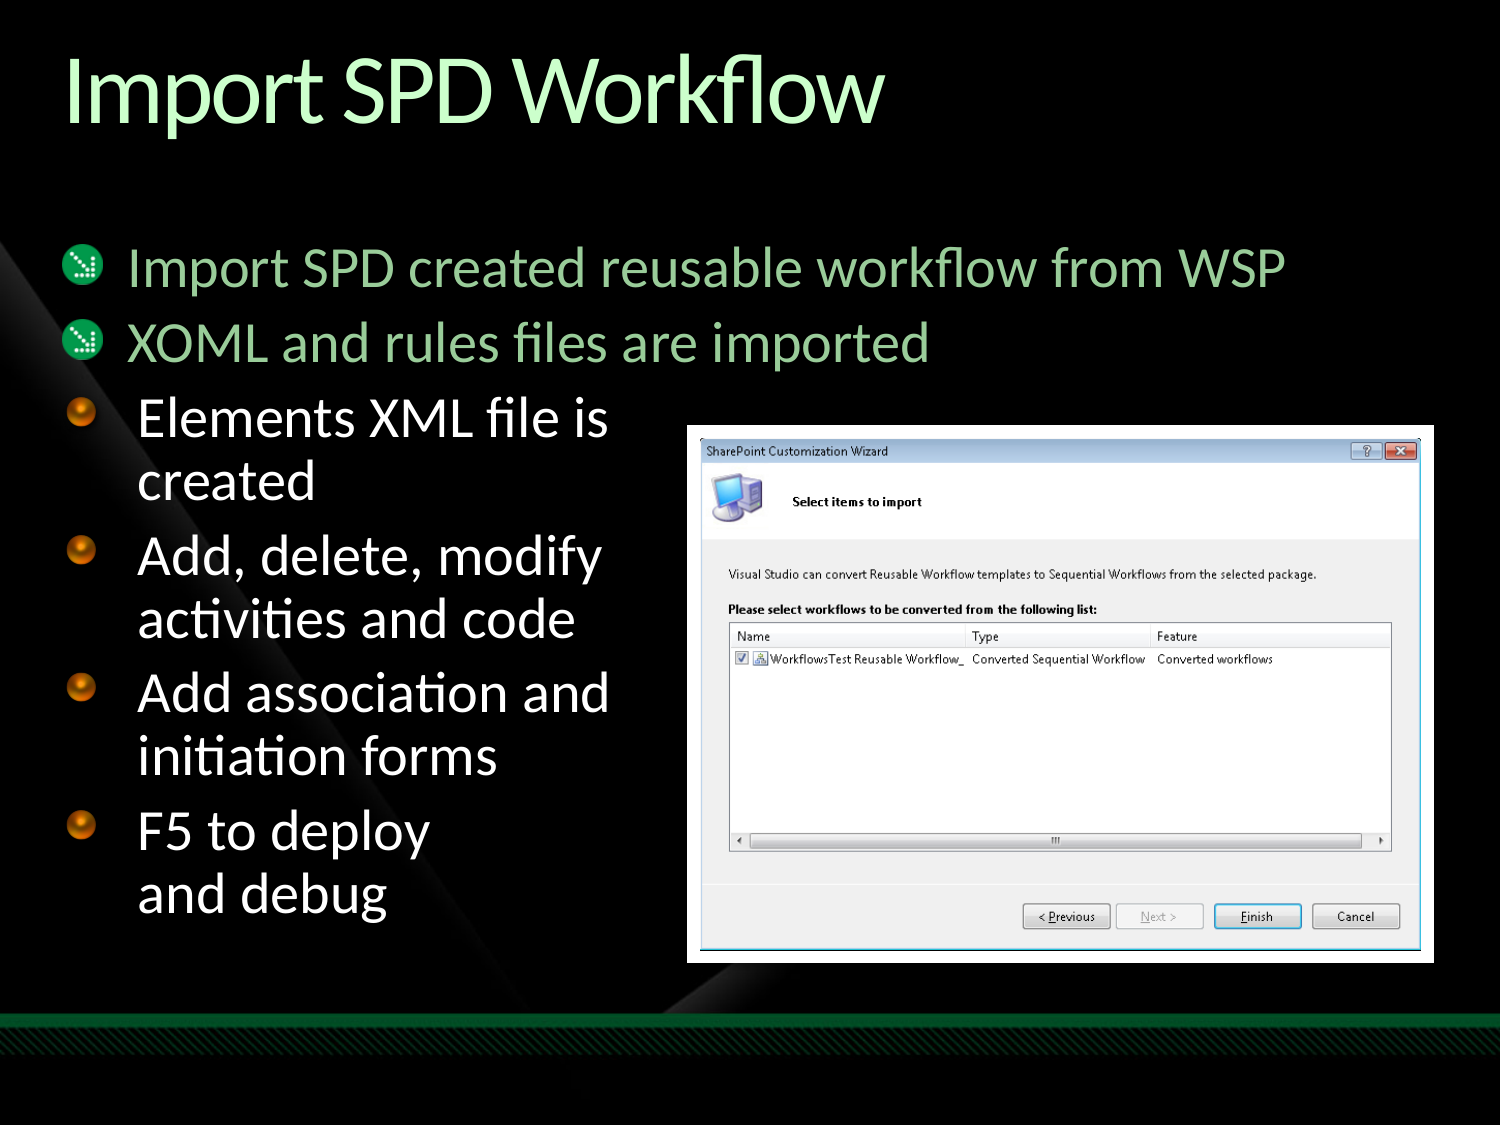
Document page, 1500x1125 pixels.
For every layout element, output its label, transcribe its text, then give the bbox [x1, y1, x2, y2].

text_box Elements XML file is created Add, delete, modify activities and code Add association and initiation forms F5 to deploy and debug [62, 387, 675, 927]
list Import SPD created reusable workflow from WSP XOML and rules files are imported [62, 237, 1438, 379]
picture [0, 0, 1500, 1125]
title Import SPD Workflow [62, 37, 1438, 147]
